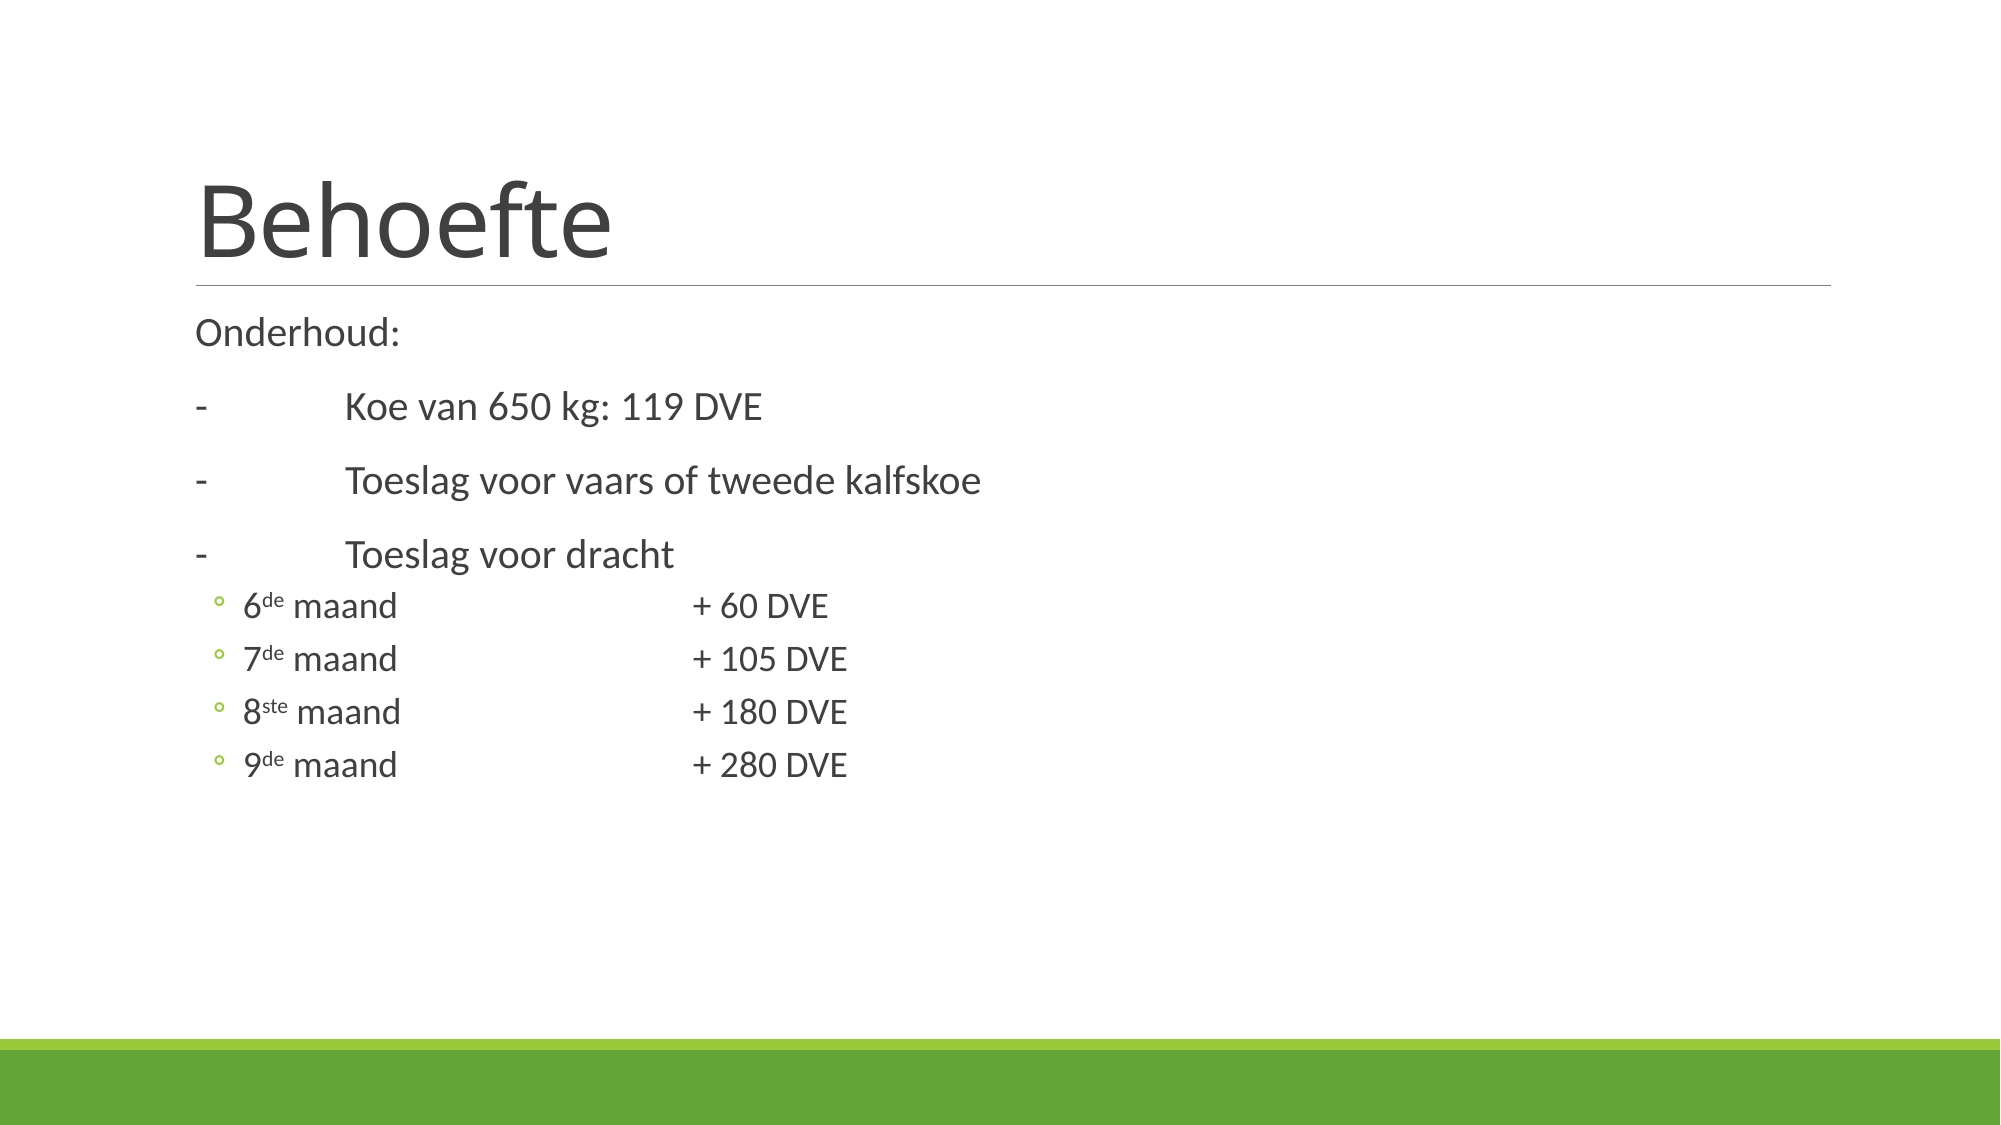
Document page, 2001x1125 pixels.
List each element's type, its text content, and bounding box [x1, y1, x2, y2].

title Behoefte [180, 47, 1830, 285]
list Onderhoud: - Koe van 650 kg: 119 DVE - Toeslag voor vaars of tweede kalfskoe - Toeslag voor dracht 6de maand + 60 DVE 7de maand + 105 DVE 8ste maand + 180 DVE 9de maand + 280 DVE [180, 302, 1830, 963]
